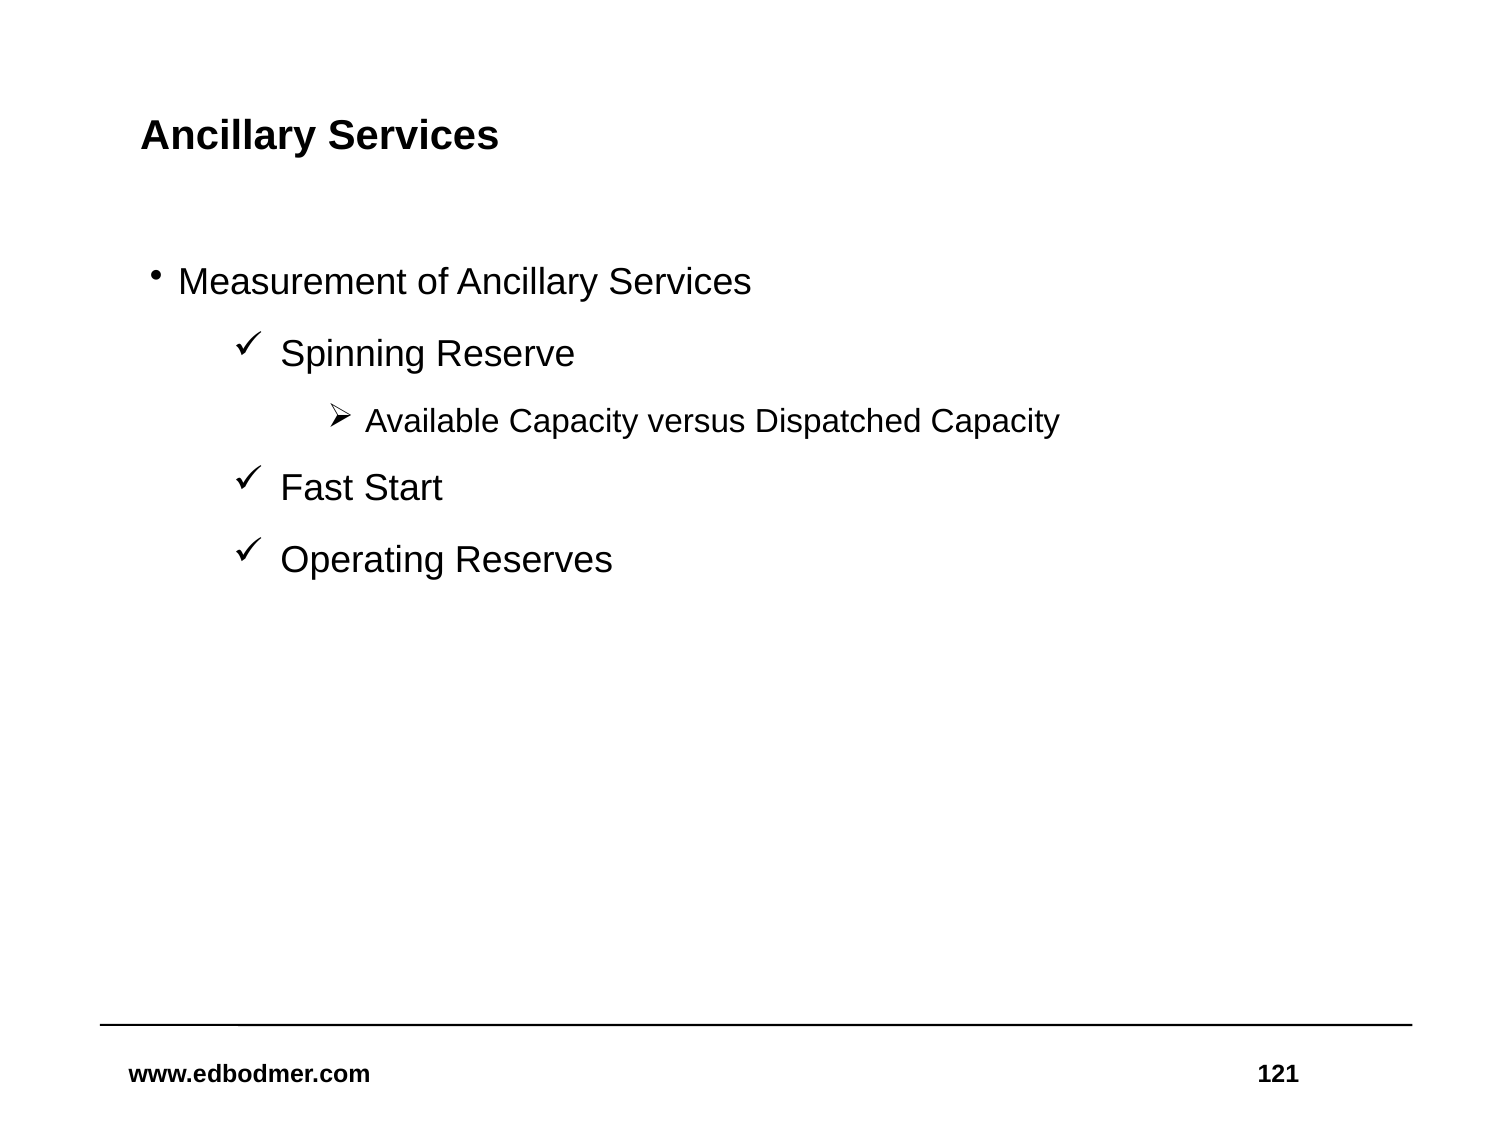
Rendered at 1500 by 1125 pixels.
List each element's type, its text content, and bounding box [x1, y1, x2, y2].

title Ancillary Services [125, 99, 1288, 225]
list Measurement of Ancillary Services Spinning Reserve Available Capacity versus Dispatched Capacity Fast Start Operating Reserves [125, 249, 1375, 1000]
